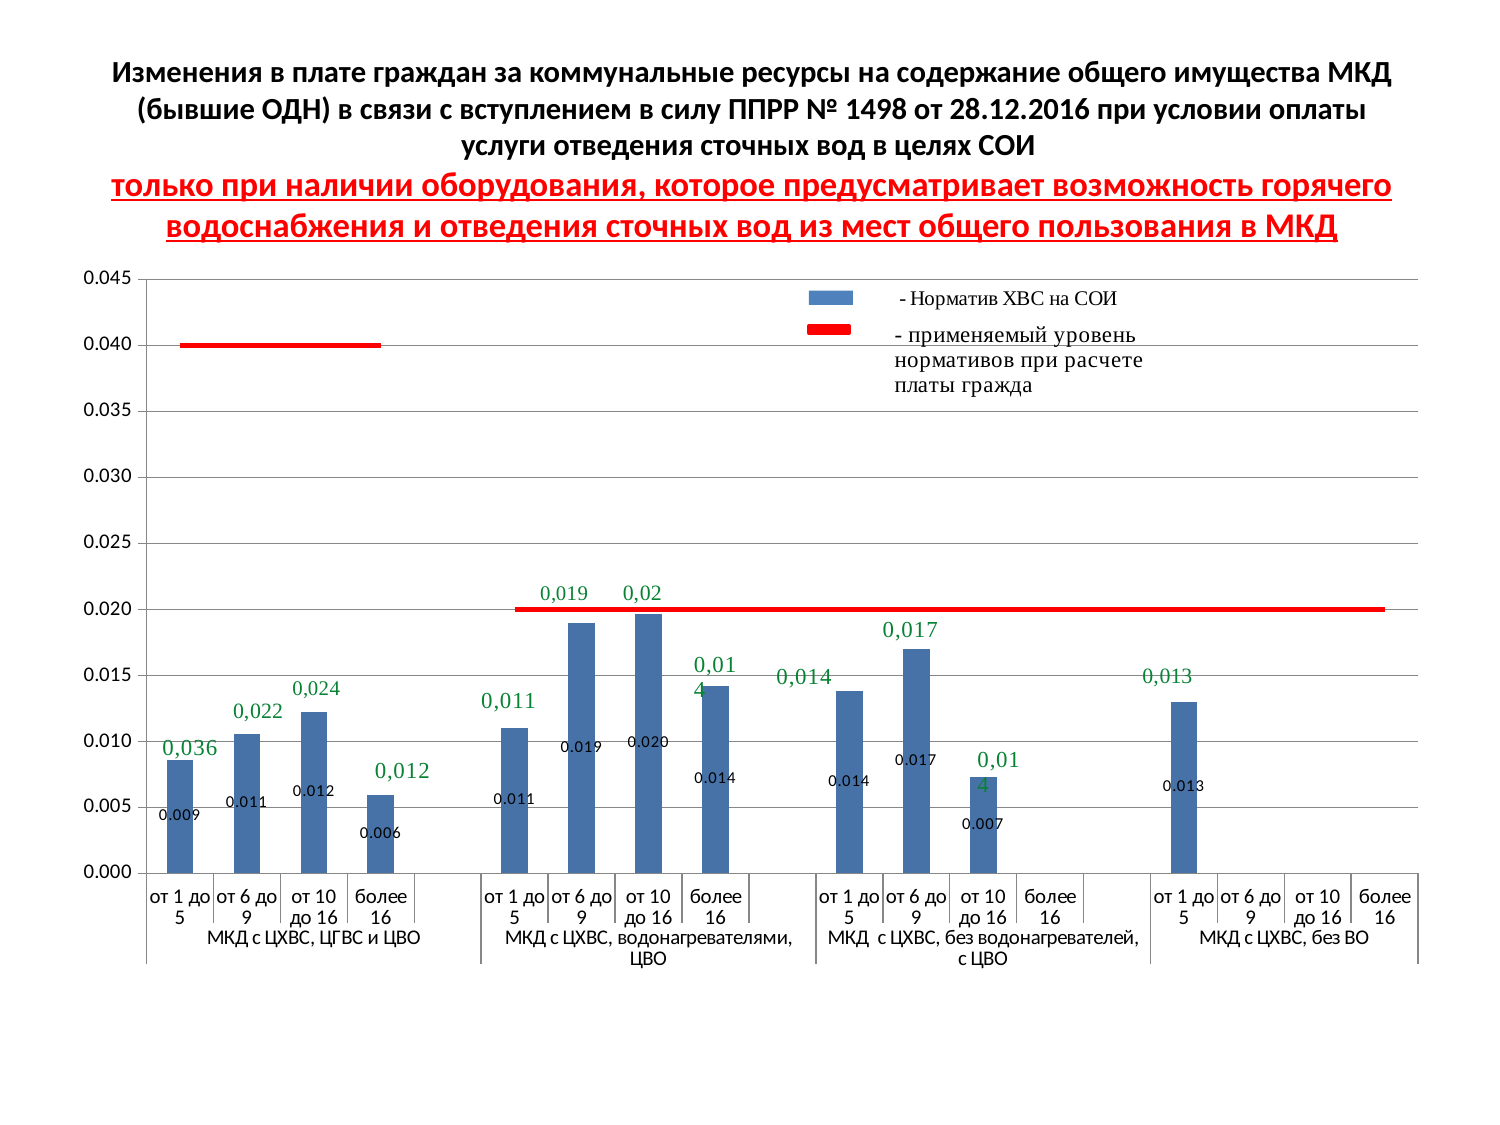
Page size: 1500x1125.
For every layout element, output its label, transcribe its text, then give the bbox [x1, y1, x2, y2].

chart [74, 262, 1426, 1006]
title Изменения в плате граждан за коммунальные ресурсы на содержание общего имущества МКД (бывшие ОДН) в связи с вступлением в силу ППРР № 1498 от 28.12.2016 при условии оплаты услуги отведения сточных вод в целях СОИ только при наличии оборудования, которое предусматривает возможность горячего водоснабжения и отведения сточных вод из мест общего пользования в МКД [76, 42, 1427, 254]
